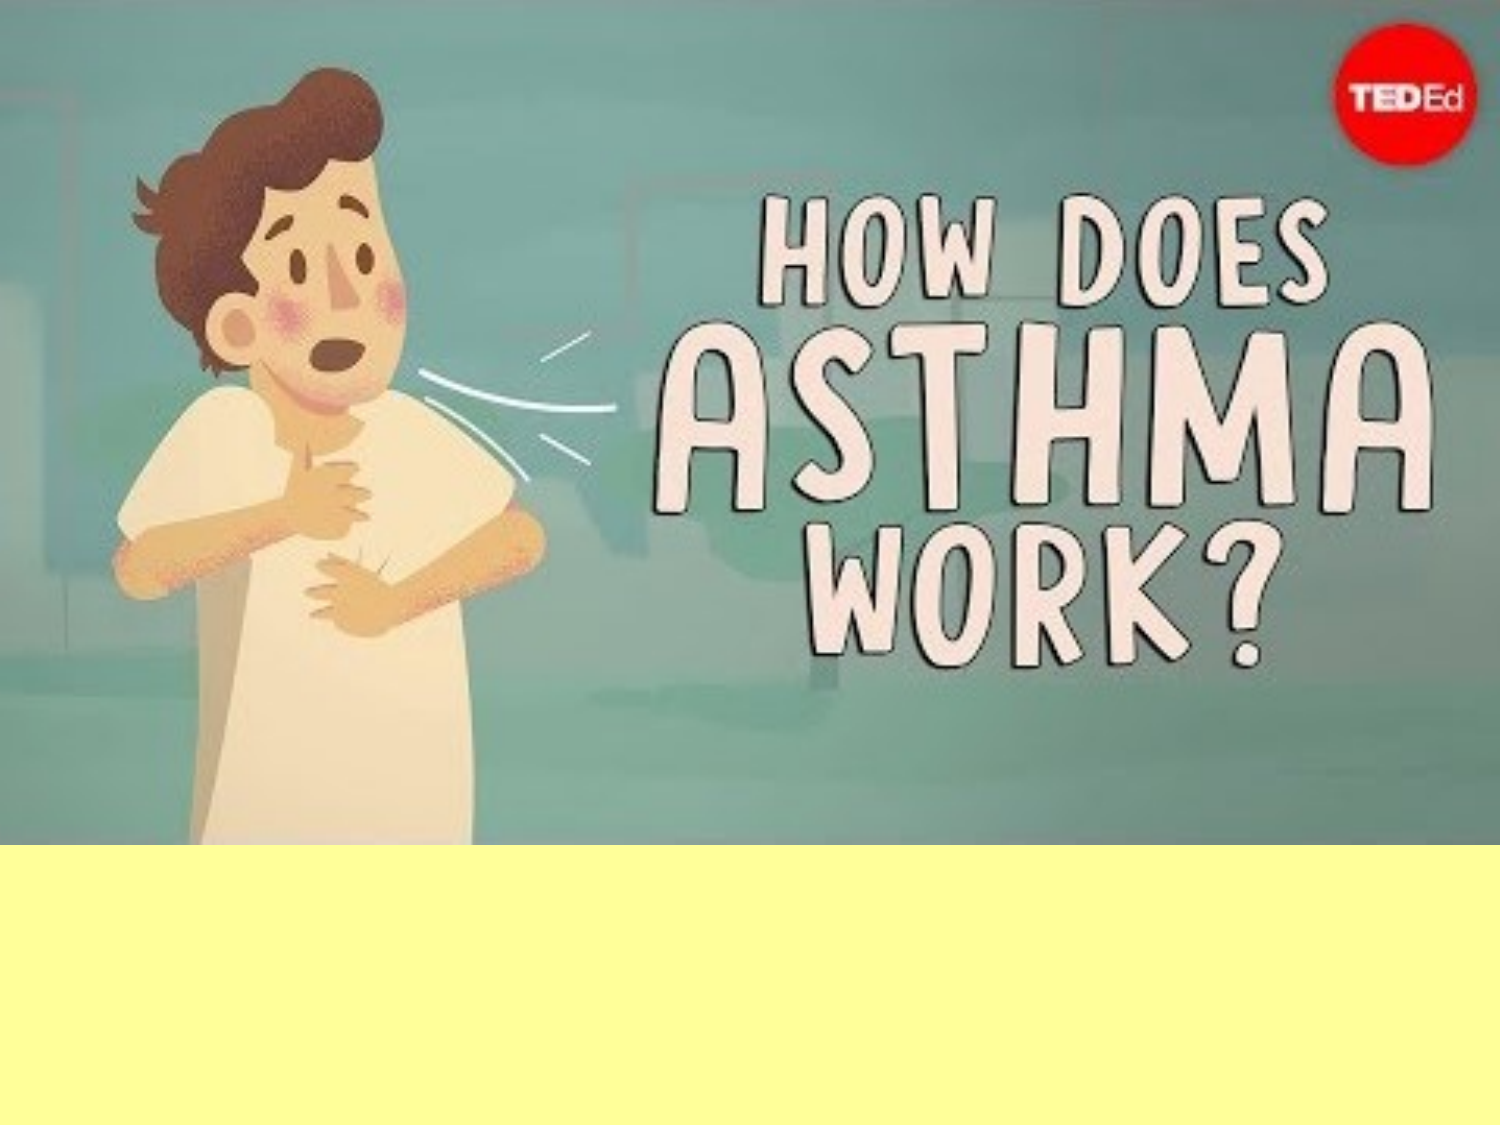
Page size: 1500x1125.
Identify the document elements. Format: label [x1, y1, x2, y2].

text_box [0, 0, 1500, 846]
